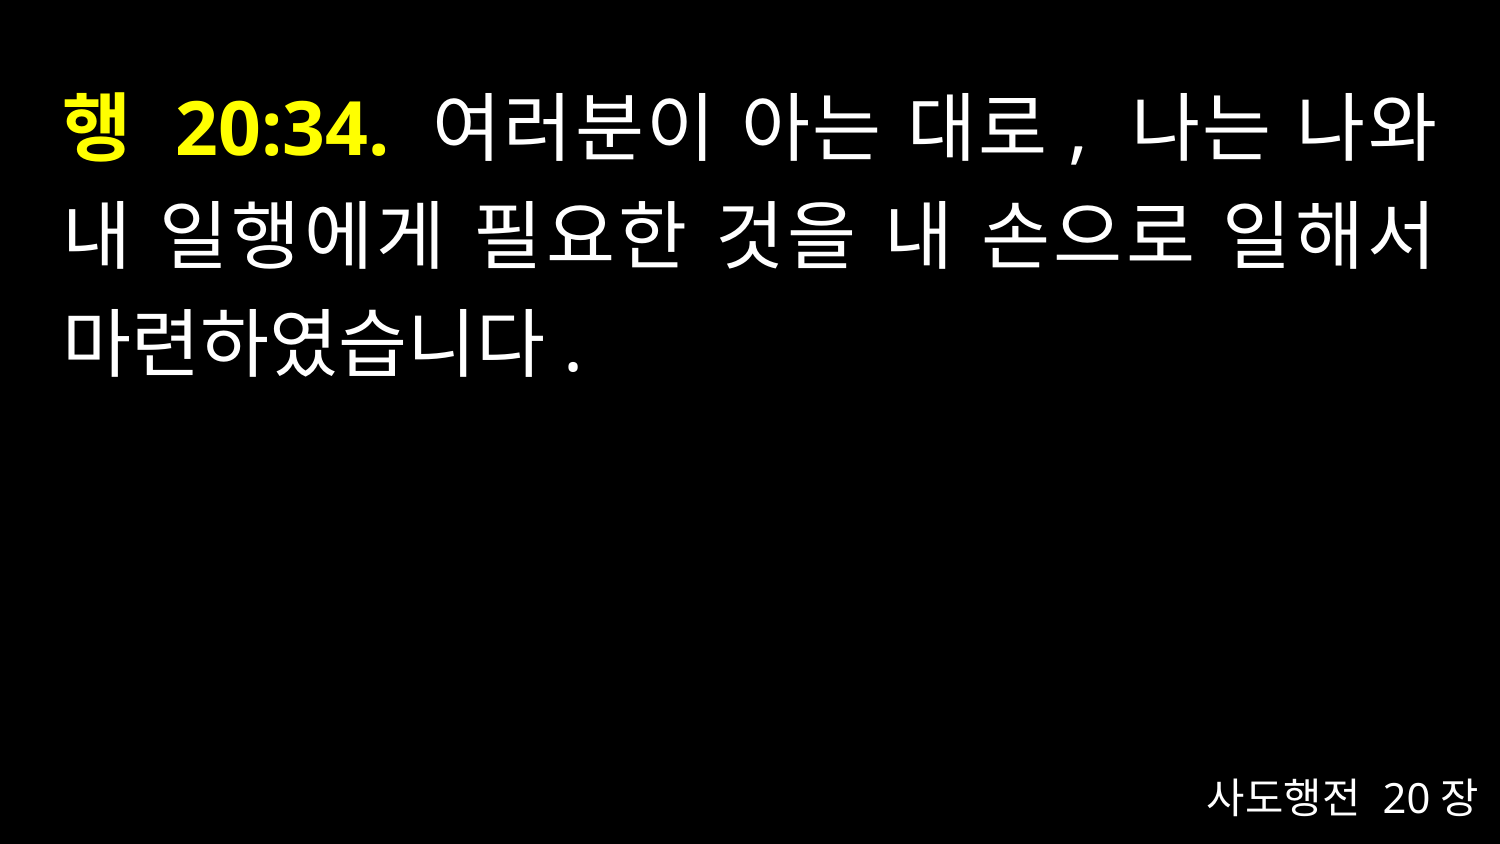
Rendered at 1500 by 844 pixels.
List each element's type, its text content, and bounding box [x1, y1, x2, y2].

title 행 20:34. 여러분이 아는 대로, 나는 나와 내 일행에게 필요한 것을 내 손으로 일해서 마련하였습니다. [0, 0, 1500, 844]
subtitle 사도행전 20장 [916, 770, 1500, 844]
